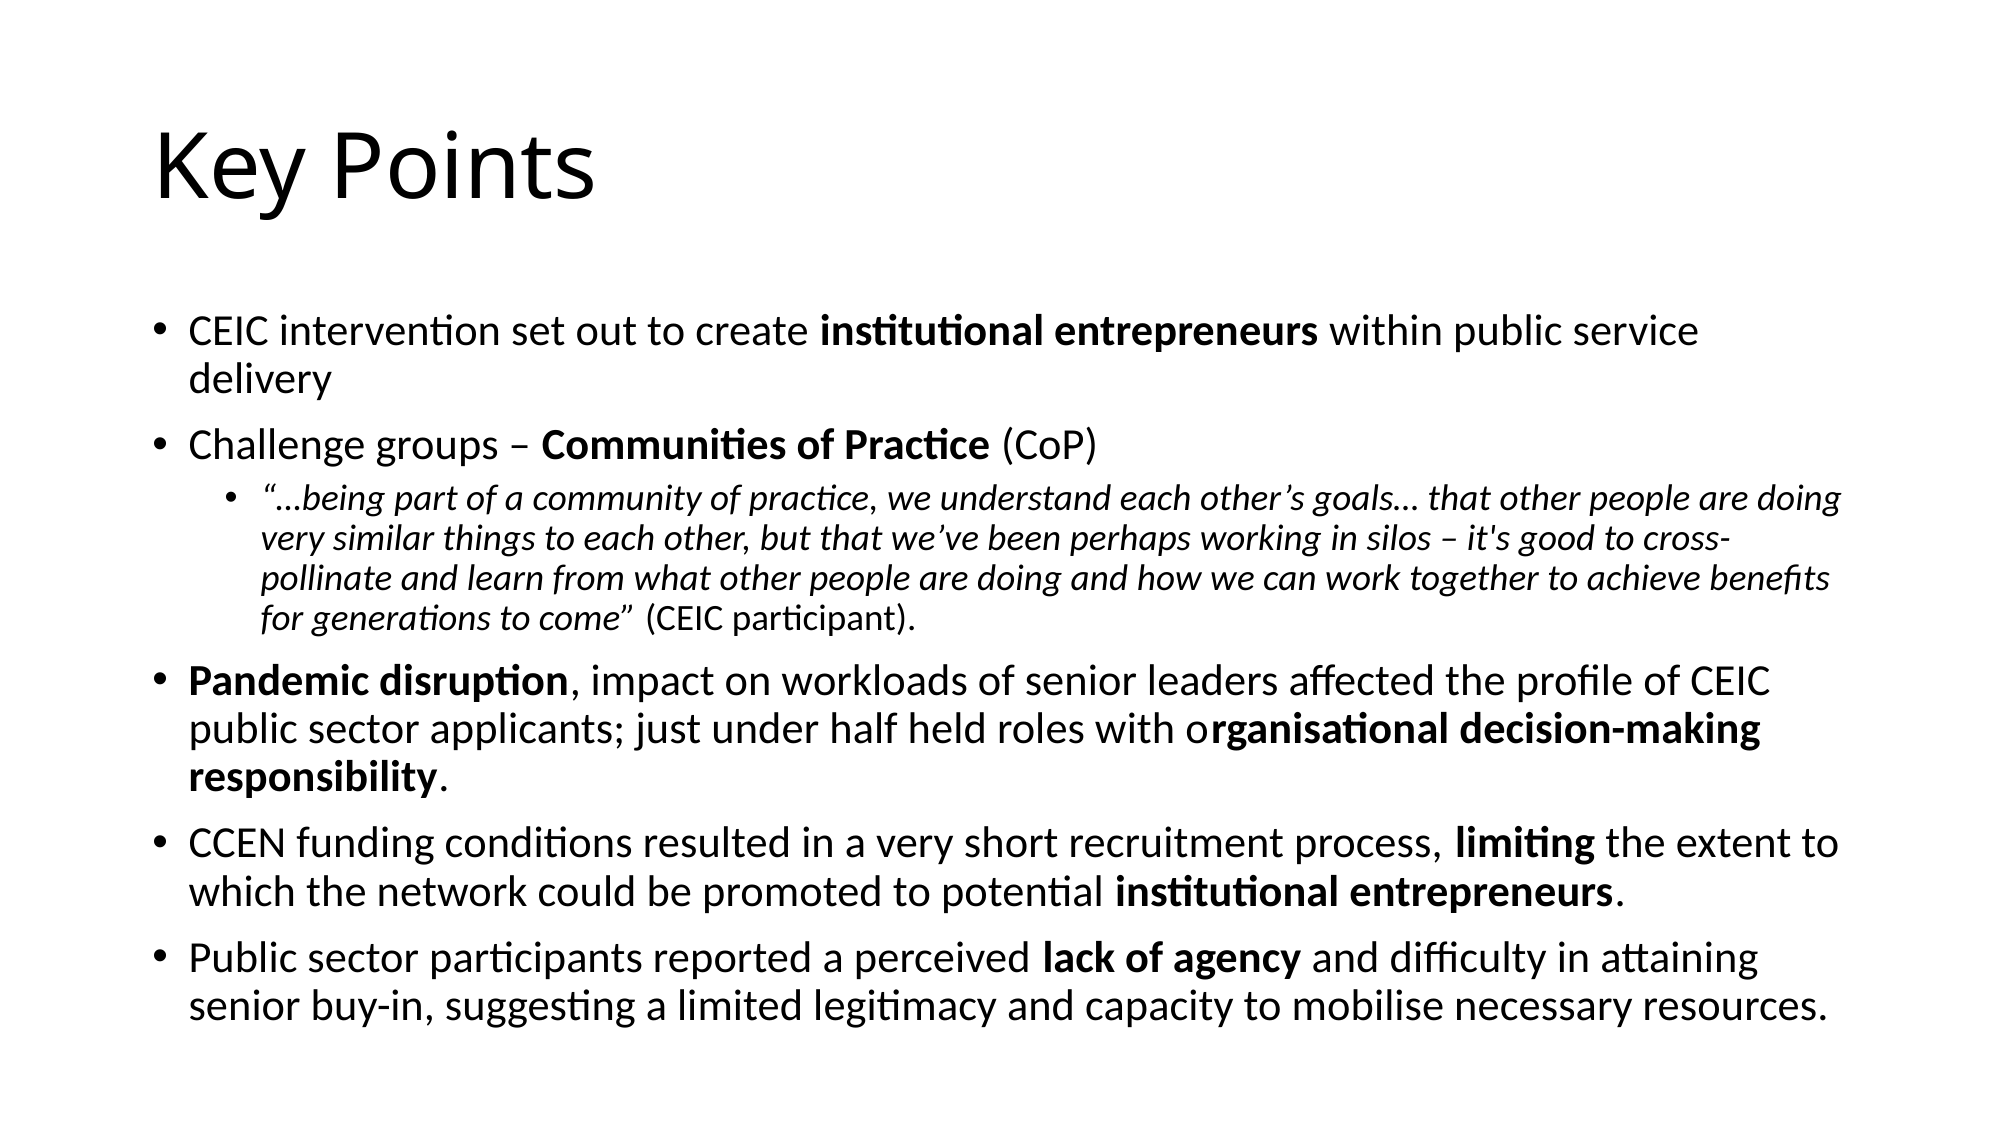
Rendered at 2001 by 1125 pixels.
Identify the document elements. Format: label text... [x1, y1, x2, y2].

list CEIC intervention set out to create institutional entrepreneurs within public service delivery Challenge groups – Communities of Practice (CoP) “…being part of a community of practice, we understand each other’s goals… that other people are doing very similar things to each other, but that we’ve been perhaps working in silos – it's good to cross-pollinate and learn from what other people are doing and how we can work together to achieve benefits for generations to come” (CEIC participant). Pandemic disruption, impact on workloads of senior leaders affected the profile of CEIC public sector applicants; just under half held roles with organisational decision-making responsibility. CCEN funding conditions resulted in a very short recruitment process, limiting the extent to which the network could be promoted to potential institutional entrepreneurs. Public sector participants reported a perceived lack of agency and difficulty in attaining senior buy-in, suggesting a limited legitimacy and capacity to mobilise necessary resources. [137, 299, 1863, 1066]
title Key Points [137, 59, 1863, 278]
